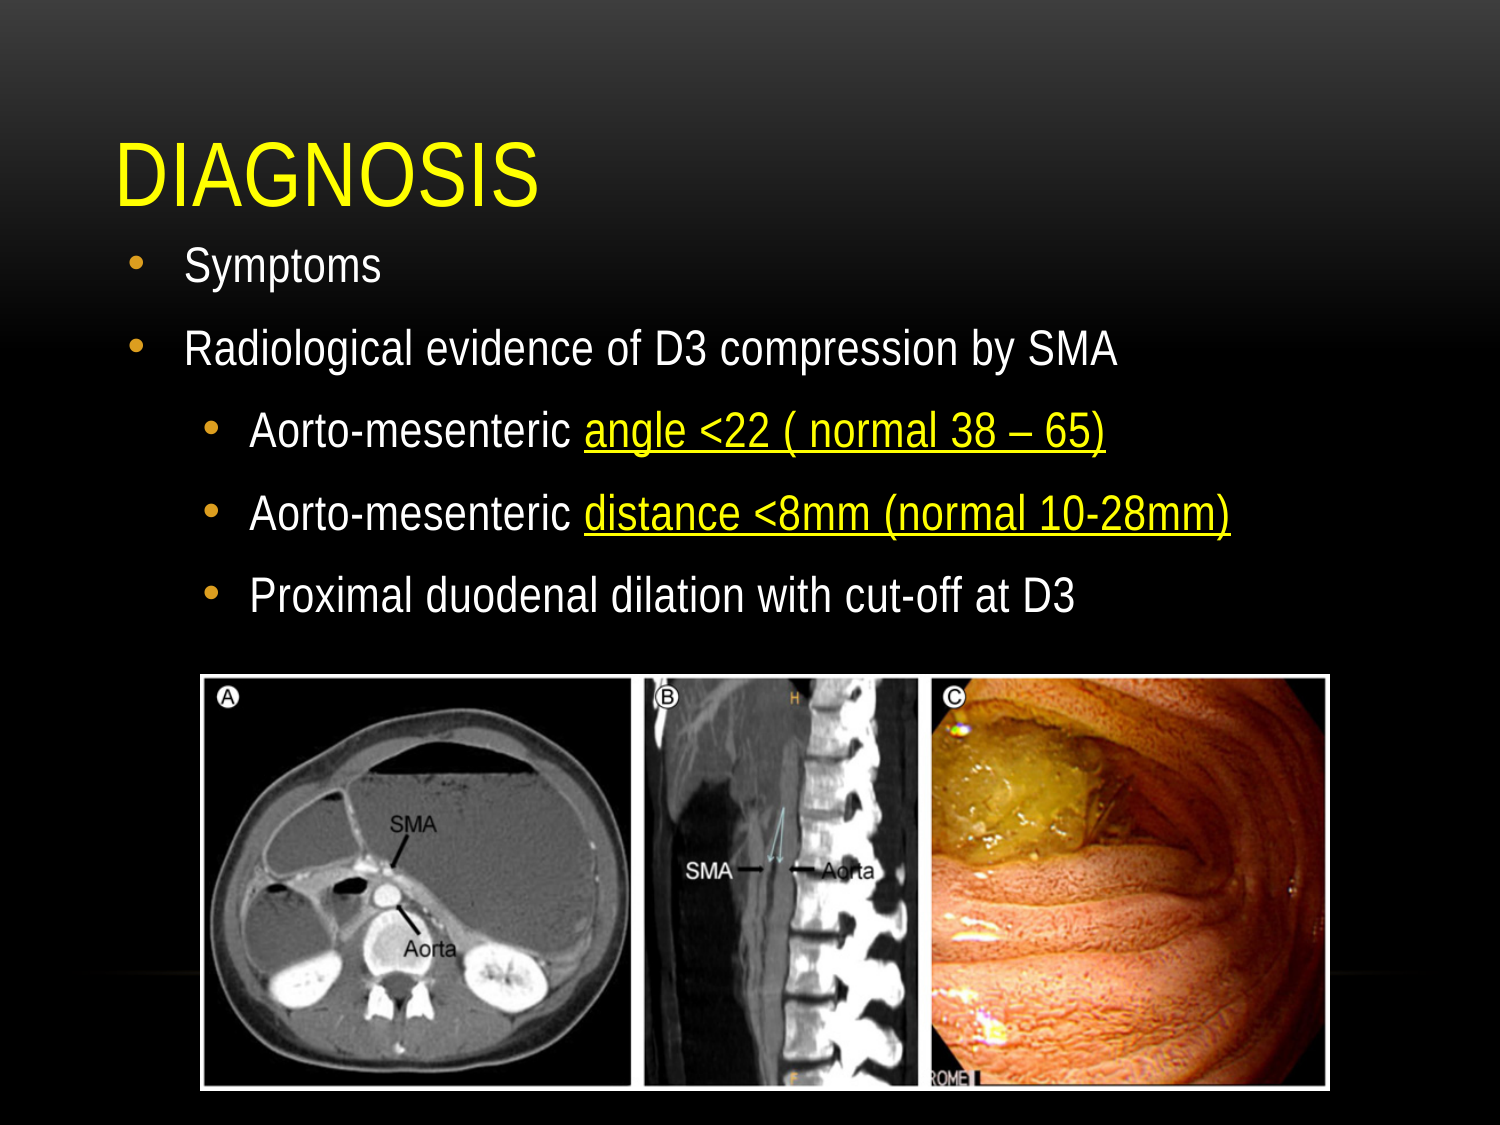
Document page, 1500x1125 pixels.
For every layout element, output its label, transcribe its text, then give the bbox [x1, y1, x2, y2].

picture [0, 0, 1500, 1125]
list Symptoms Radiological evidence of D3 compression by SMA Aorto-mesenteric angle <22 ( normal 38 – 65) Aorto-mesenteric distance <8mm (normal 10-28mm) Proximal duodenal dilation with cut-off at D3 [112, 224, 1363, 575]
title Diagnosis [99, 45, 1400, 233]
